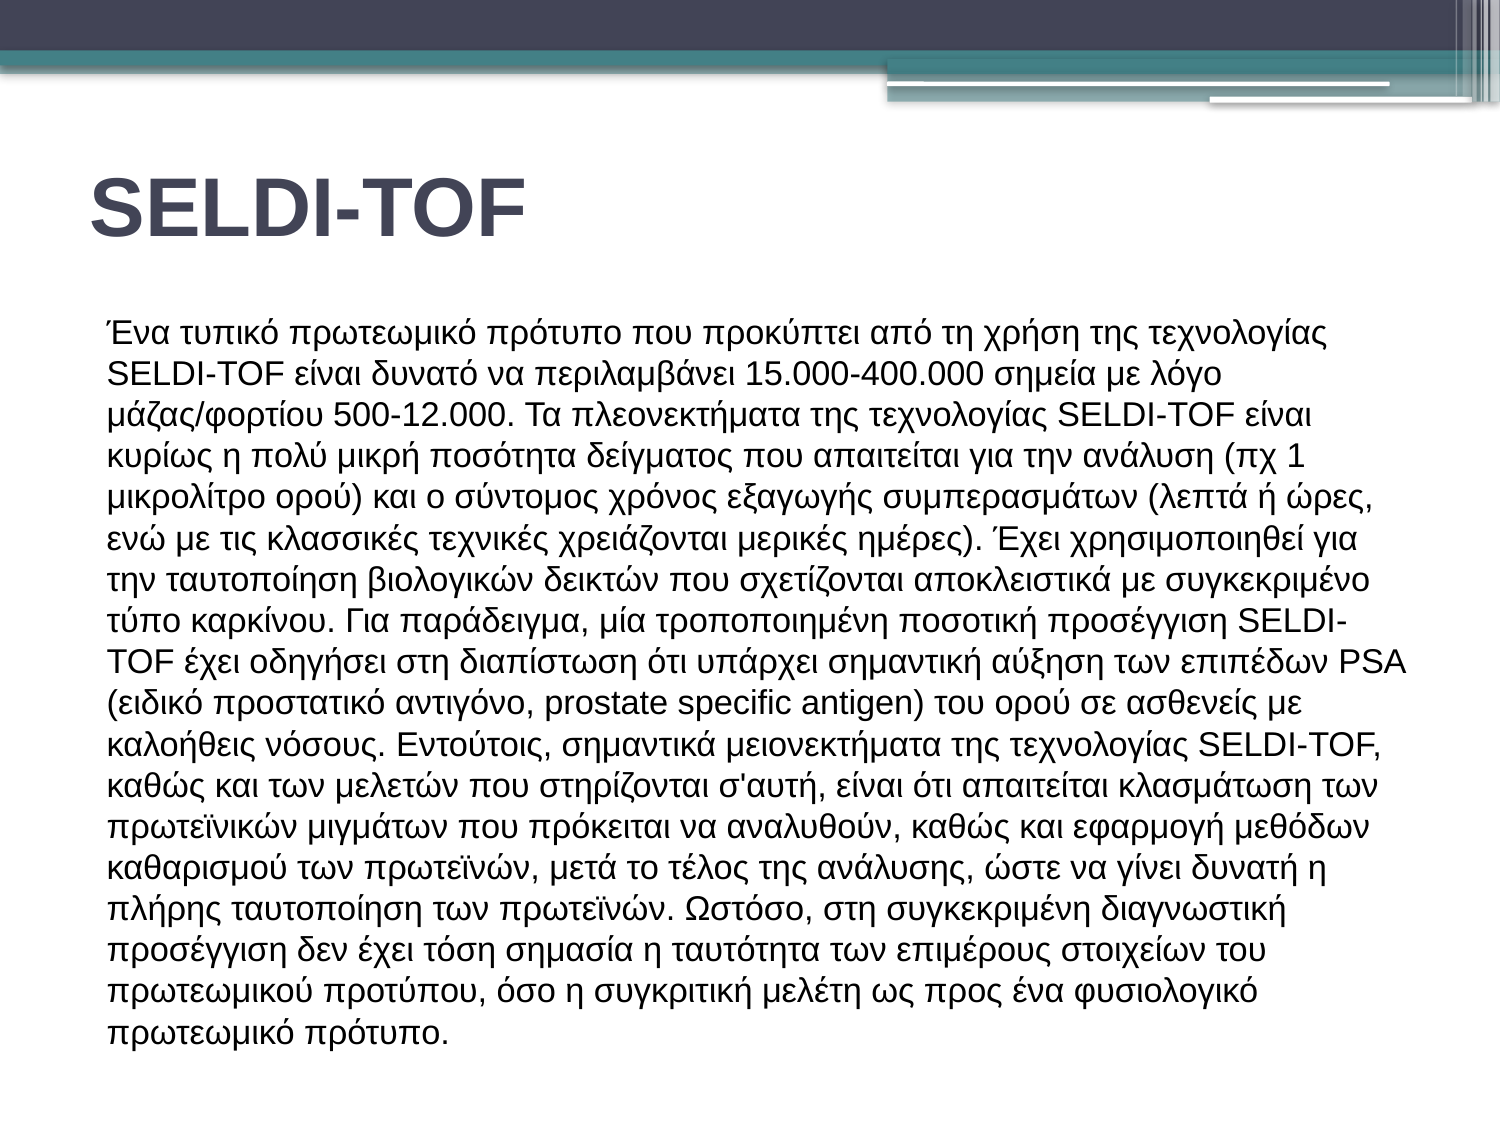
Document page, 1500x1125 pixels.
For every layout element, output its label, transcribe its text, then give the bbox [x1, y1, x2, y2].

list Ένα τυπικό πρωτεωμικό πρότυπο που προκύπτει από τη χρήση της τεχνολογίας SELDI-TOF είναι δυνατό να περιλαμβάνει 15.000-400.000 σημεία με λόγο μάζας/φορτίου 500-12.000. Τα πλεονεκτήματα της τεχνολογίας SELDI-TOF είναι κυρίως η πολύ μικρή ποσότητα δείγματος που απαιτείται για την ανάλυση (πχ 1 μικρολίτρο ορού) και ο σύντομος χρόνος εξαγωγής συμπερασμάτων (λεπτά ή ώρες, ενώ με τις κλασσικές τεχνικές χρειάζονται μερικές ημέρες). Έχει χρησιμοποιηθεί για την ταυτοποίηση βιολογικών δεικτών που σχετίζονται αποκλειστικά με συγκεκριμένο τύπο καρκίνου. Για παράδειγμα, μία τροποποιημένη ποσοτική προσέγγιση SELDI-TOF έχει οδηγήσει στη διαπίστωση ότι υπάρχει σημαντική αύξηση των επιπέδων PSA (ειδικό προστατικό αντιγόνο, prostate specific antigen) του ορού σε ασθενείς με καλοήθεις νόσους. Εντούτοις, σημαντικά μειονεκτήματα της τεχνολογίας SELDI-TOF, καθώς και των μελετών που στηρίζονται σ'αυτή, είναι ότι απαιτείται κλασμάτωση των πρωτεϊνικών μιγμάτων που πρόκειται να αναλυθούν, καθώς και εφαρμογή μεθόδων καθαρισμού των πρωτεϊνών, μετά το τέλος της ανάλυσης, ώστε να γίνει δυνατή η πλήρης ταυτοποίηση των πρωτεϊνών. Ωστόσο, στη συγκεκριμένη διαγνωστική προσέγγιση δεν έχει τόση σημασία η ταυτότητα των επιμέρους στοιχείων του πρωτεωμικού προτύπου, όσο η συγκριτική μελέτη ως προς ένα φυσιολογικό πρωτεωμικό πρότυπο. [75, 302, 1425, 1079]
title SELDI-TOF [75, 115, 1425, 291]
